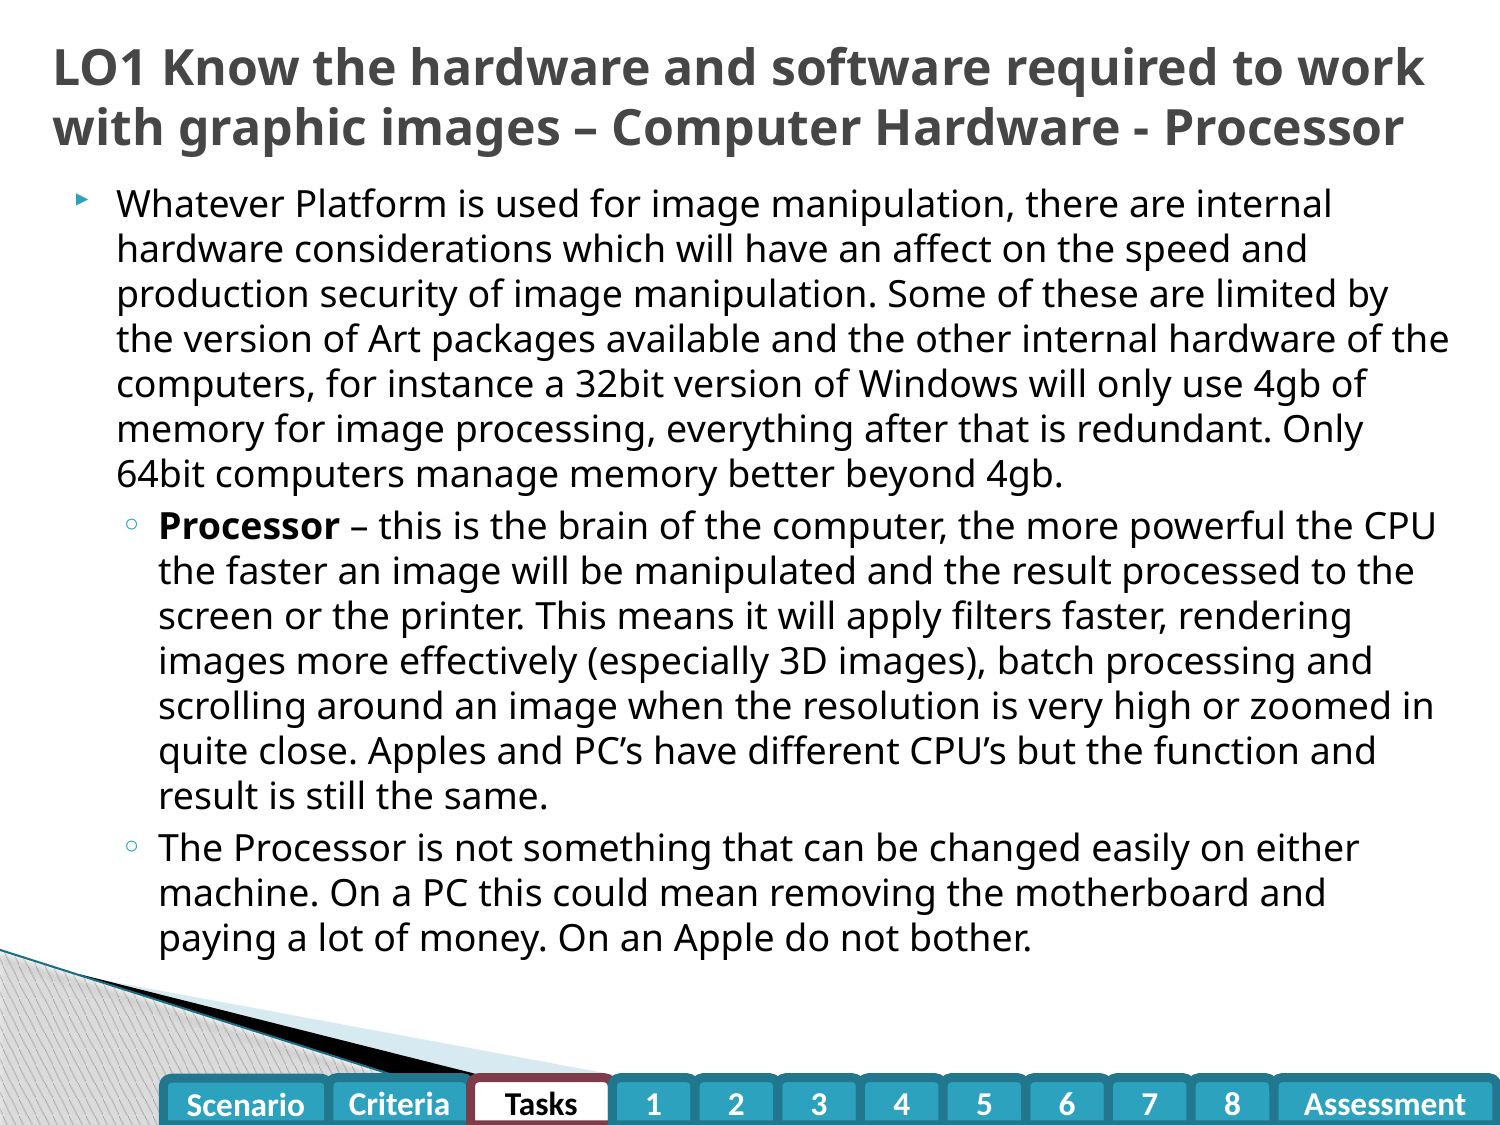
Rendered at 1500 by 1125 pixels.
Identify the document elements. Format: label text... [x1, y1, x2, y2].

text_box Assessment [1274, 1073, 1500, 1125]
text_box 8 [1186, 1073, 1279, 1125]
text_box Scenario [158, 1073, 328, 1125]
text_box 2 [690, 1073, 778, 1125]
title LO1 Know the hardware and software required to work with graphic images – Computer Hardware - Processor [37, 19, 1471, 173]
text_box Criteria [324, 1073, 470, 1125]
text_box 4 [855, 1073, 943, 1125]
text_box 5 [938, 1073, 1026, 1125]
list Whatever Platform is used for image manipulation, there are internal hardware considerations which will have an affect on the speed and production security of image manipulation. Some of these are limited by the version of Art packages available and the other internal hardware of the computers, for instance a 32bit version of Windows will only use 4gb of memory for image processing, everything after that is redundant. Only 64bit computers manage memory better beyond 4gb. Processor – this is the brain of the computer, the more powerful the CPU the faster an image will be manipulated and the result processed to the screen or the printer. This means it will apply filters faster, rendering images more effectively (especially 3D images), batch processing and scrolling around an image when the resolution is very high or zoomed in quite close. Apples and PC’s have different CPU’s but the function and result is still the same. The Processor is not something that can be changed easily on either machine. On a PC this could mean removing the motherboard and paying a lot of money. On an Apple do not bother. [41, 173, 1471, 1071]
text_box Tasks [466, 1073, 612, 1125]
text_box 1 [607, 1073, 695, 1125]
text_box 6 [1021, 1073, 1108, 1125]
text_box 3 [773, 1073, 860, 1125]
text_box 7 [1103, 1073, 1191, 1125]
